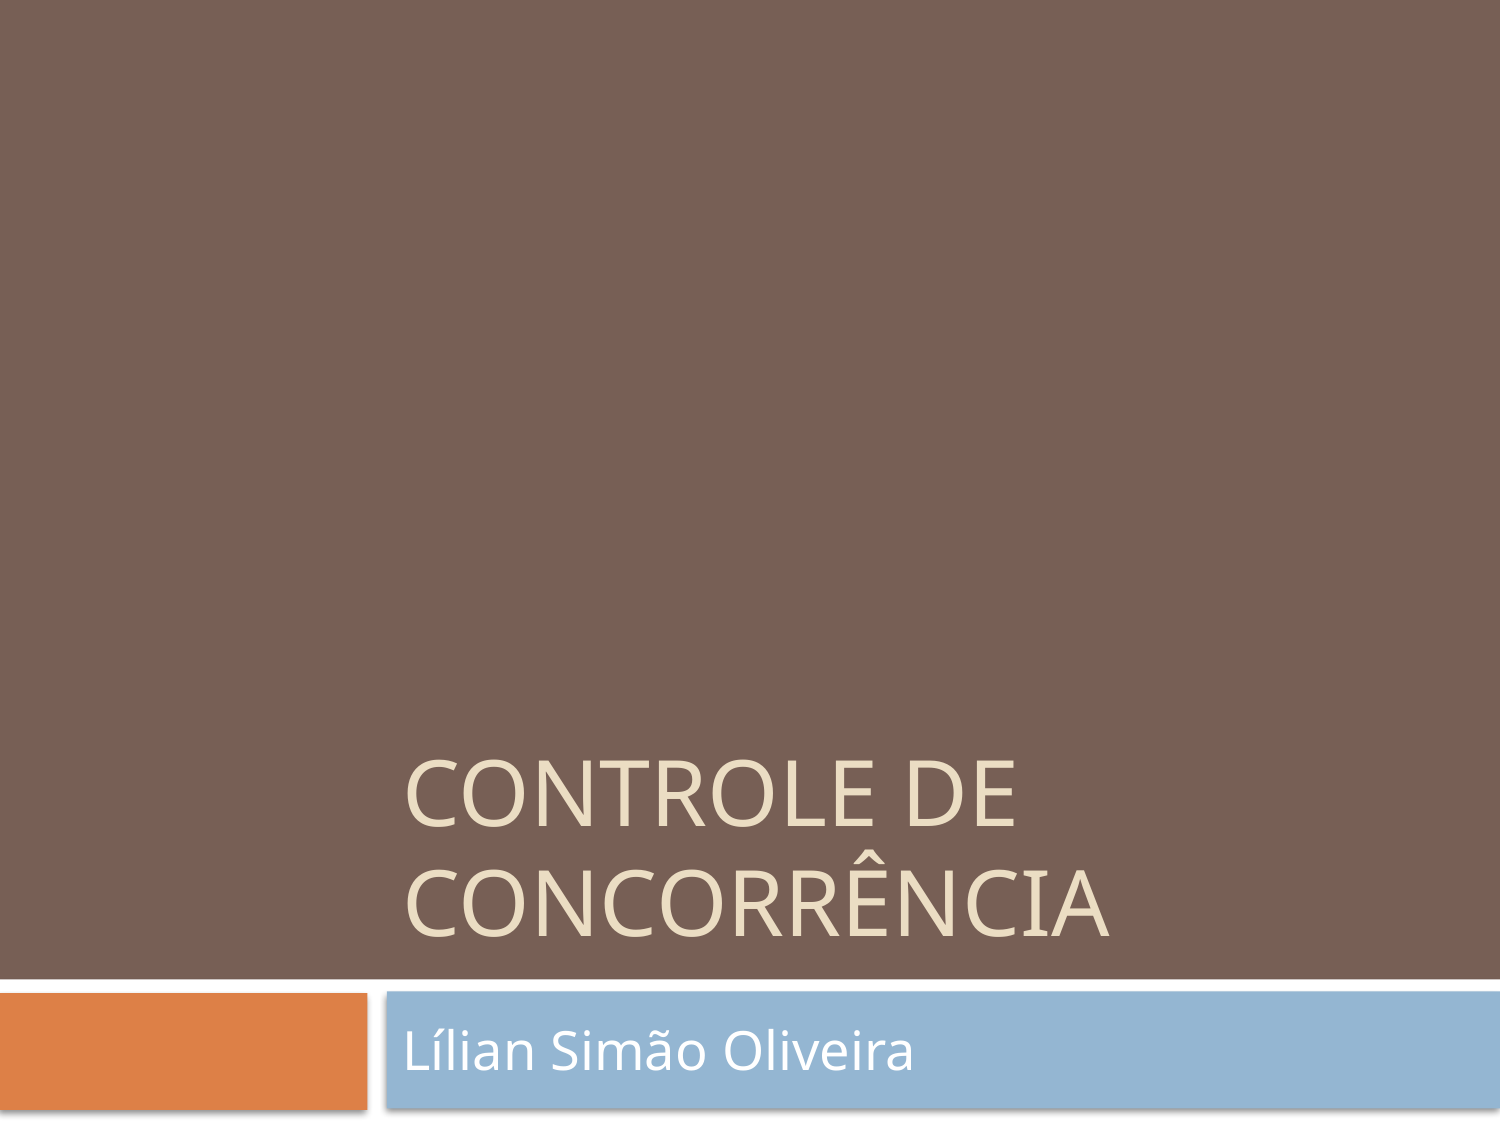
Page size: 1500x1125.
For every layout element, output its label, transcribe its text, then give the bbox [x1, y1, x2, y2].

subtitle Lílian Simão Oliveira [387, 992, 1488, 1105]
title Controle de concorrência [387, 662, 1450, 963]
